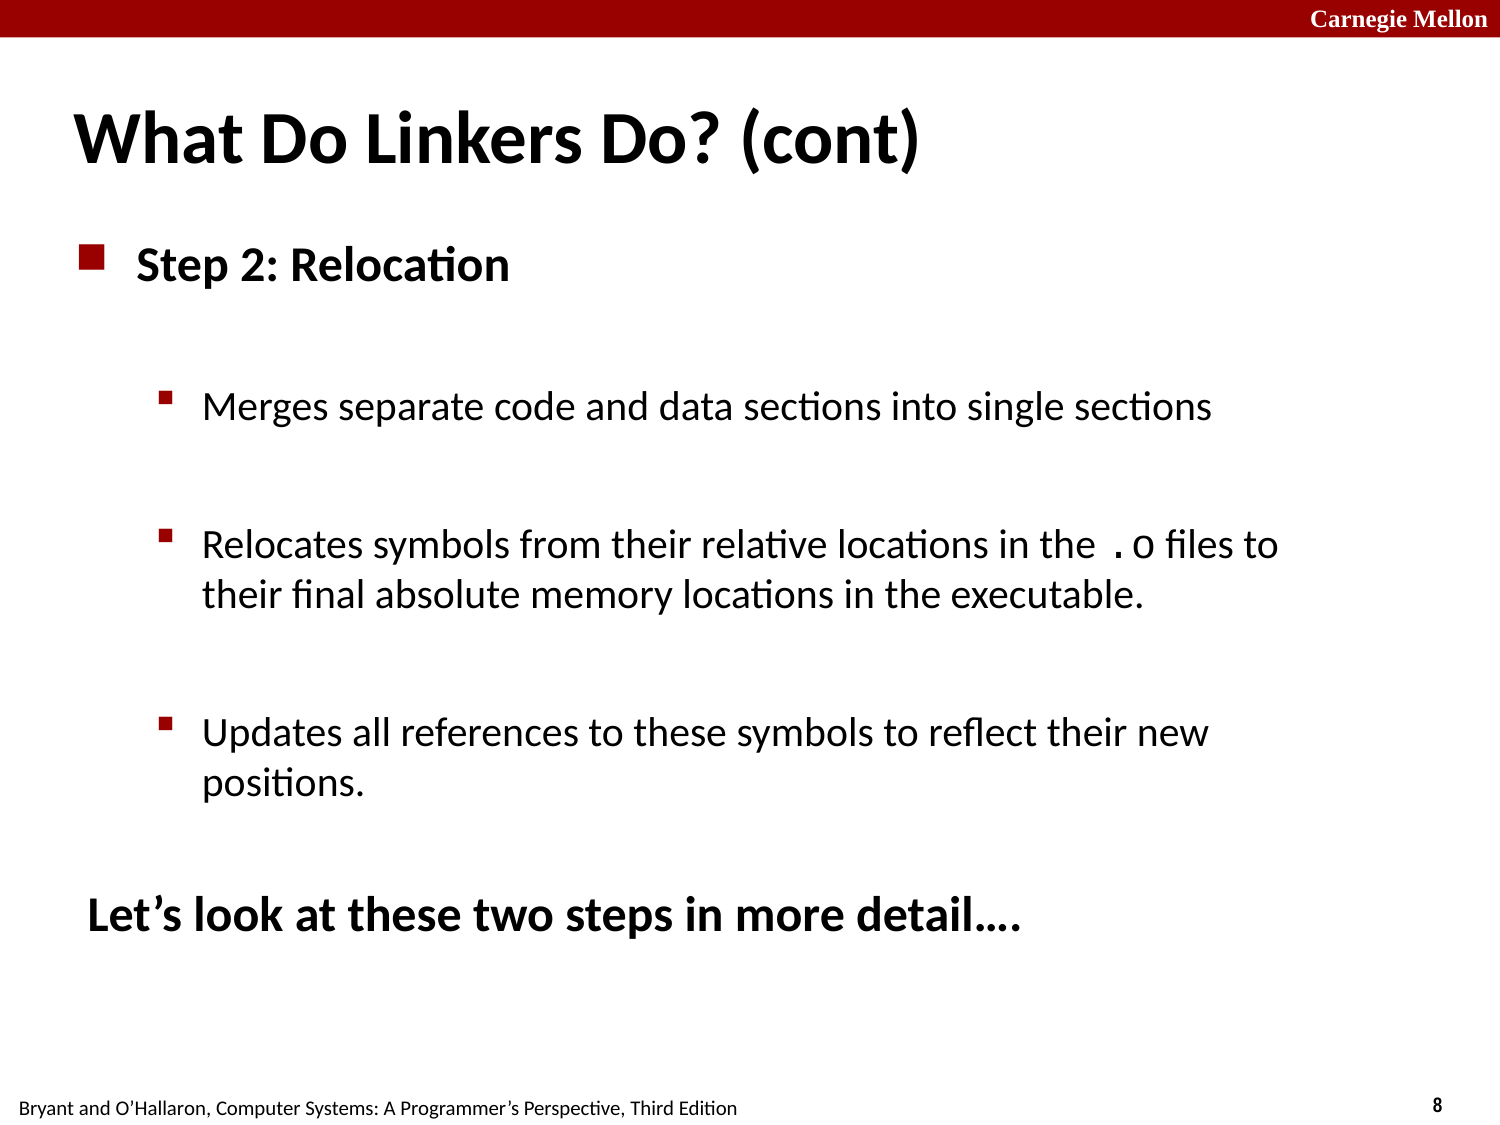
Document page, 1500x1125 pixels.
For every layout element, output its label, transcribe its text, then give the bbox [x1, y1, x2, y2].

text_box Let’s look at these two steps in more detail…. [72, 874, 1039, 950]
list Step 2: Relocation Merges separate code and data sections into single sections Relocates symbols from their relative locations in the .o files to their final absolute memory locations in the executable. Updates all references to these symbols to reflect their new positions. [64, 223, 1361, 1040]
title What Do Linkers Do? (cont) [58, 71, 1305, 197]
